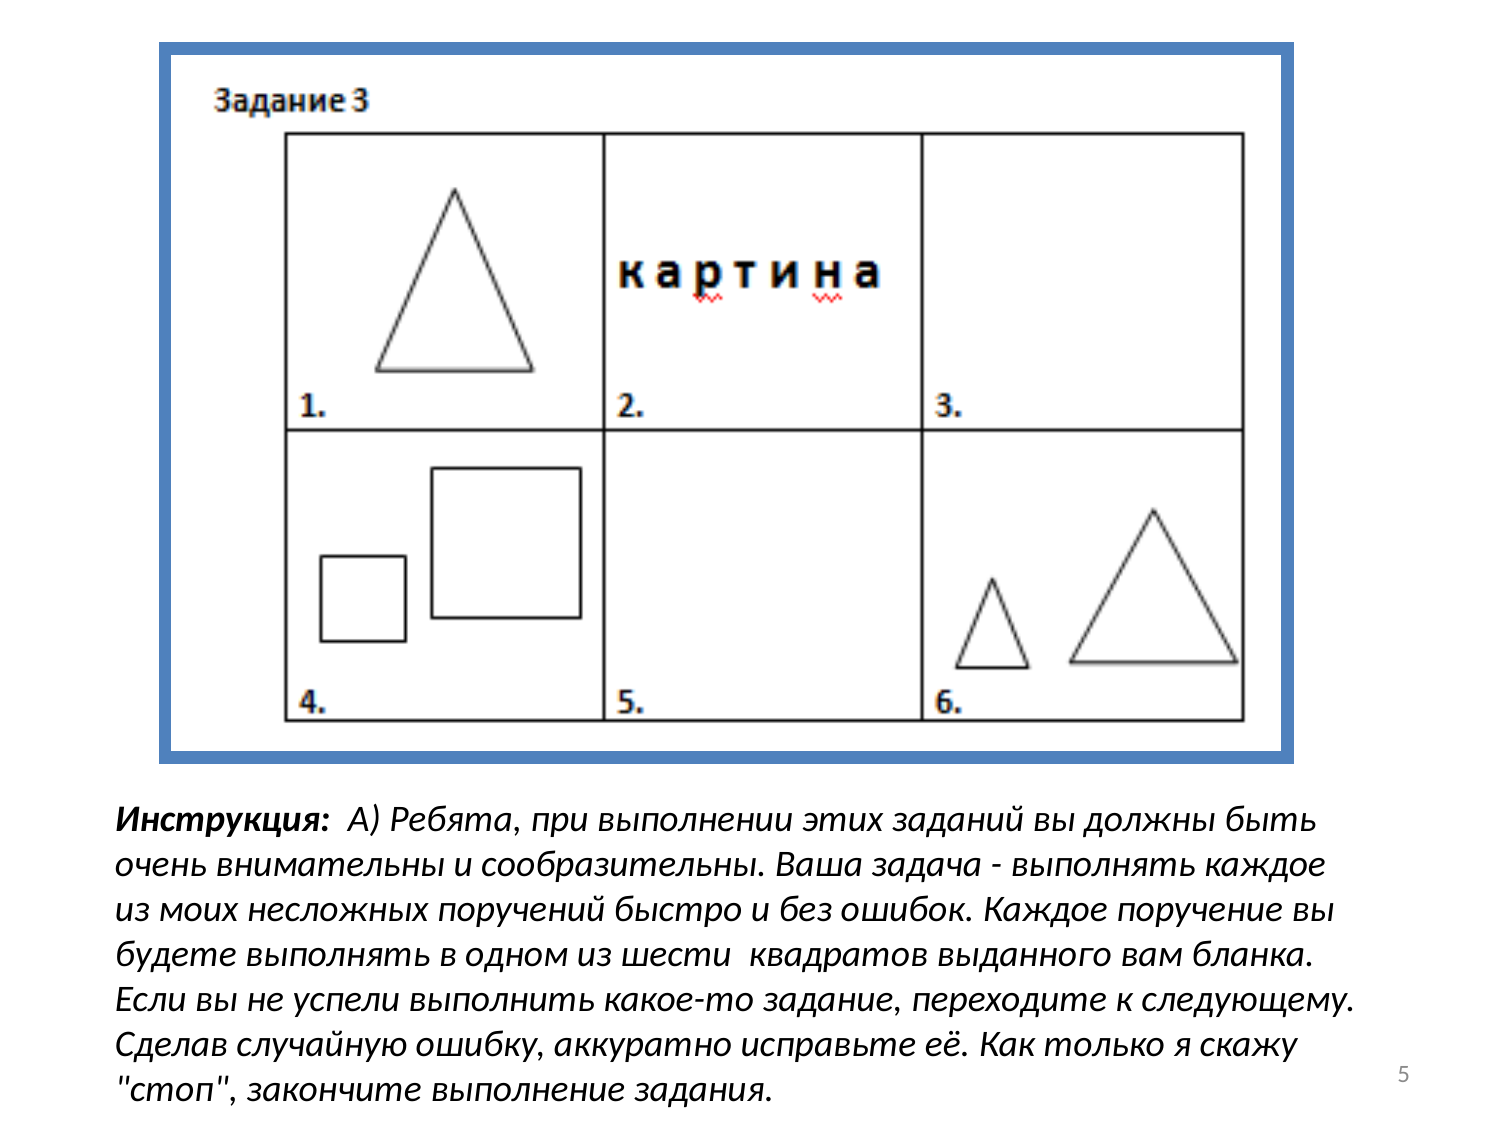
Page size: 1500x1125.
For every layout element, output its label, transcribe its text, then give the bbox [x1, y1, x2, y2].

slide_number 5 [1074, 1042, 1425, 1103]
picture [170, 54, 1282, 752]
text_box Инструкция: А) Ребята, при выполнении этих заданий вы должны быть очень внимательны и сообразительны. Ваша задача - выполнять каждое из моих несложных поручений быстро и без ошибок. Каждое поручение вы будете выполнять в одном из шести квадратов выданного вам бланка. Если вы не успели выполнить какое-то задание, переходите к следующему. Сделав случайную ошибку, аккуратно исправьте её. Как только я скажу "стоп", закончите выполнение задания. [100, 786, 1376, 1117]
